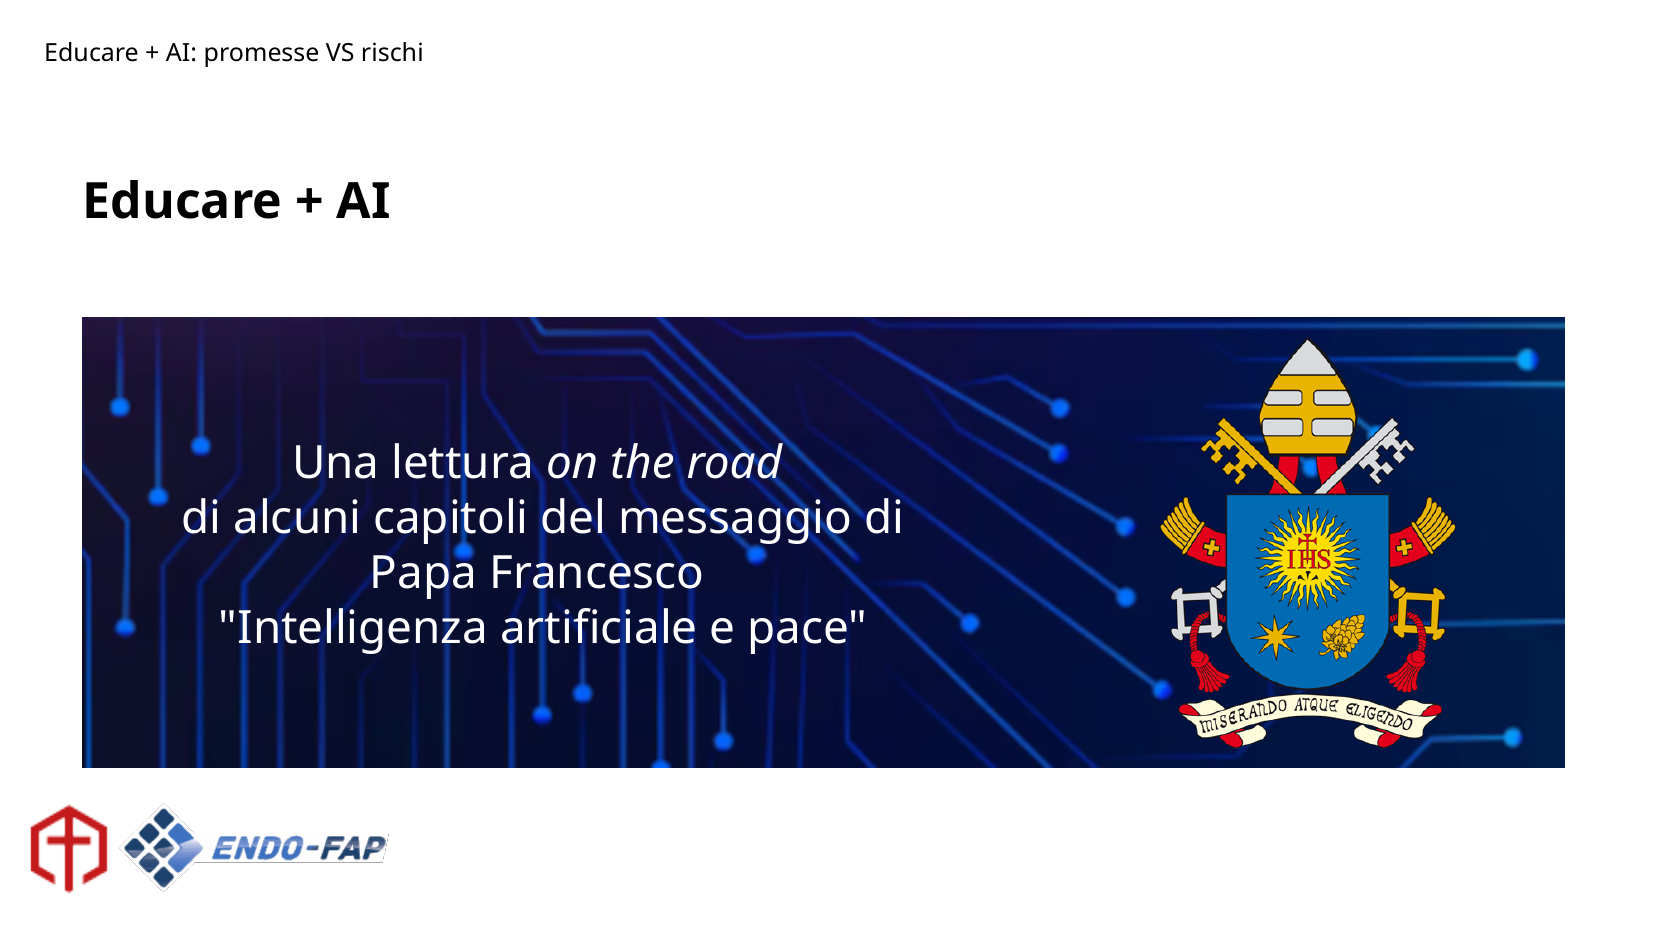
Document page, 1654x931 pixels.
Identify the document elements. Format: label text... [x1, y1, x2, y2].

picture [82, 317, 1565, 768]
title Educare + AI [82, 135, 801, 261]
list Una lettura on the road di alcuni capitoli del messaggio di Papa Francesco "Intelligenza artificiale e pace" [141, 318, 945, 768]
picture [117, 802, 393, 892]
picture [29, 803, 110, 896]
